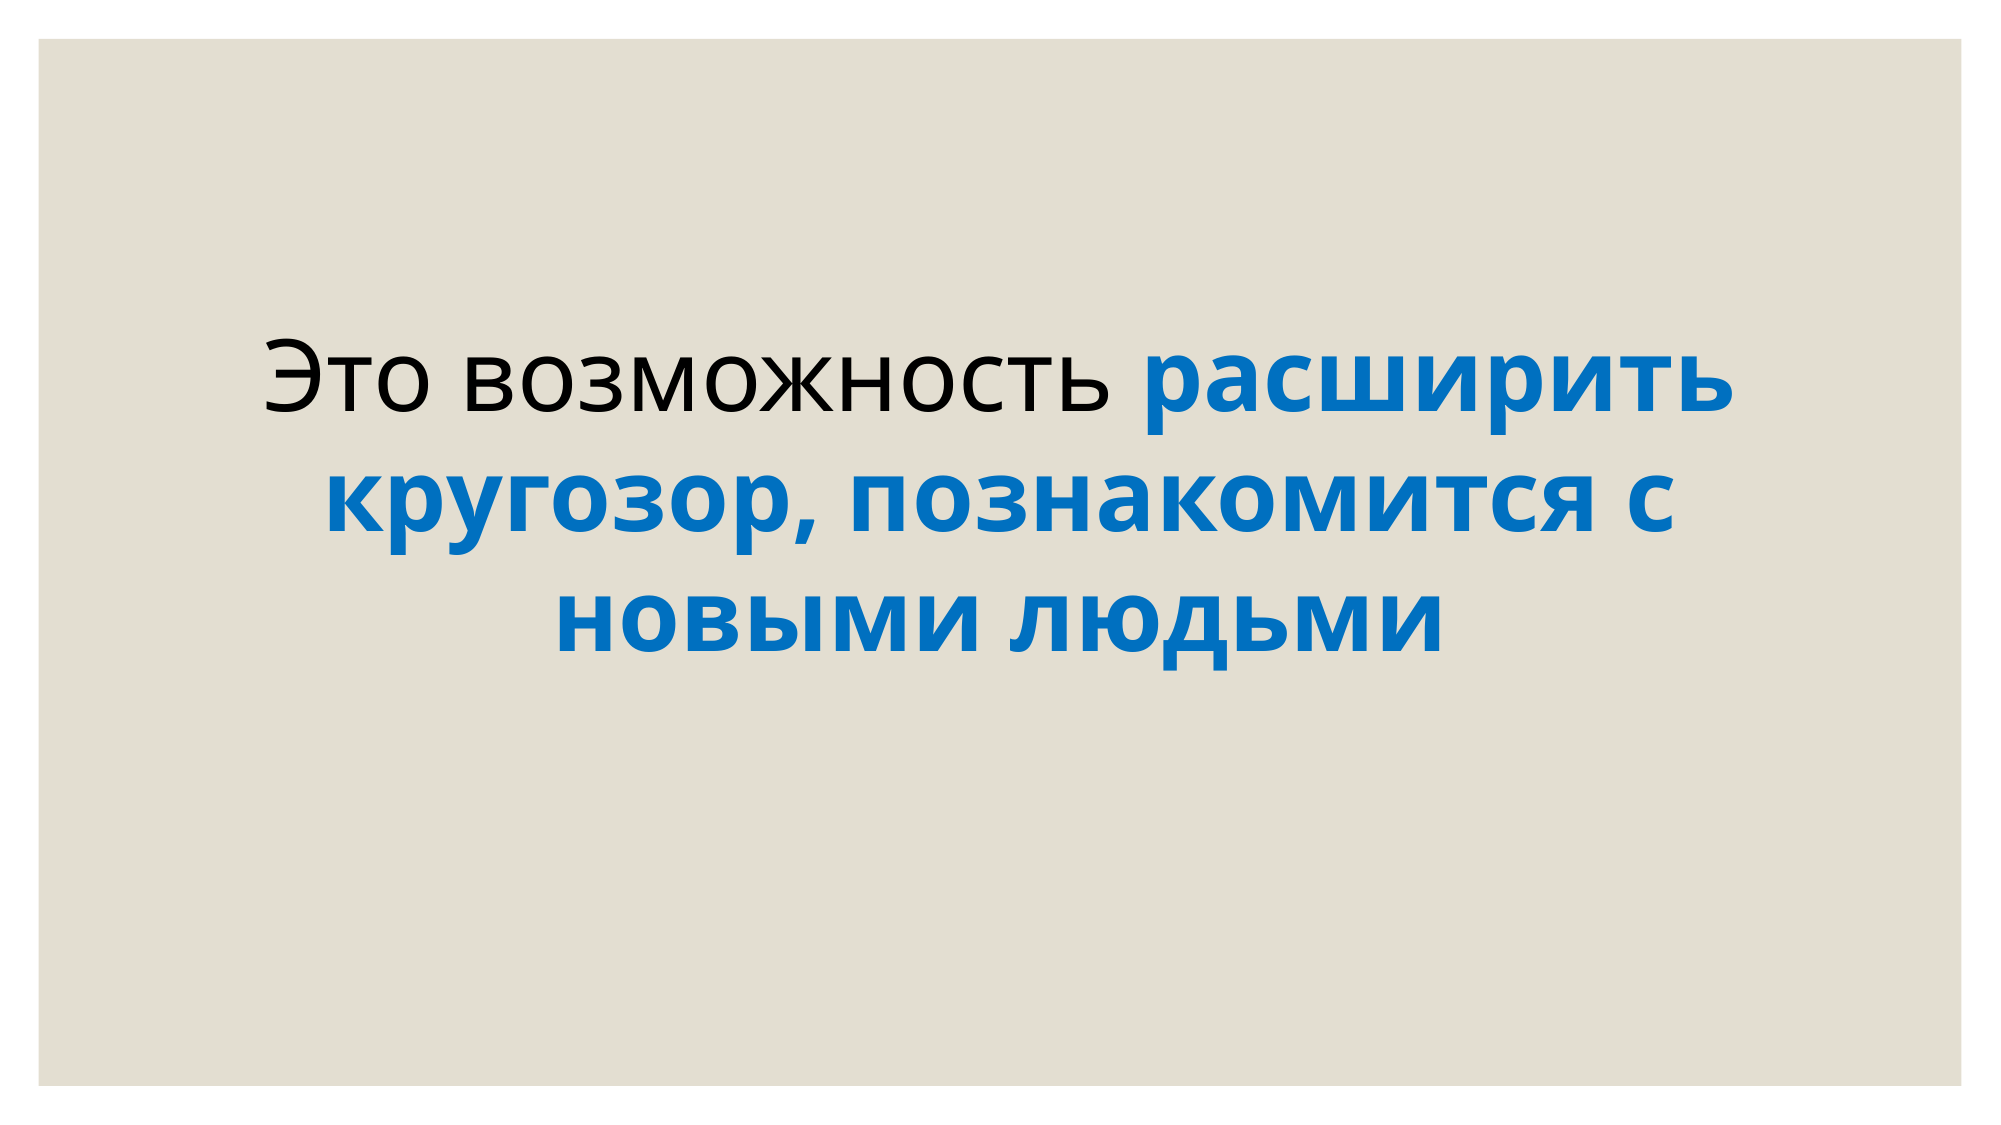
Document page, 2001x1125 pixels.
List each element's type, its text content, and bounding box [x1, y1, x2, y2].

list Это возможность расширить кругозор, познакомится с новыми людьми [174, 303, 1825, 845]
